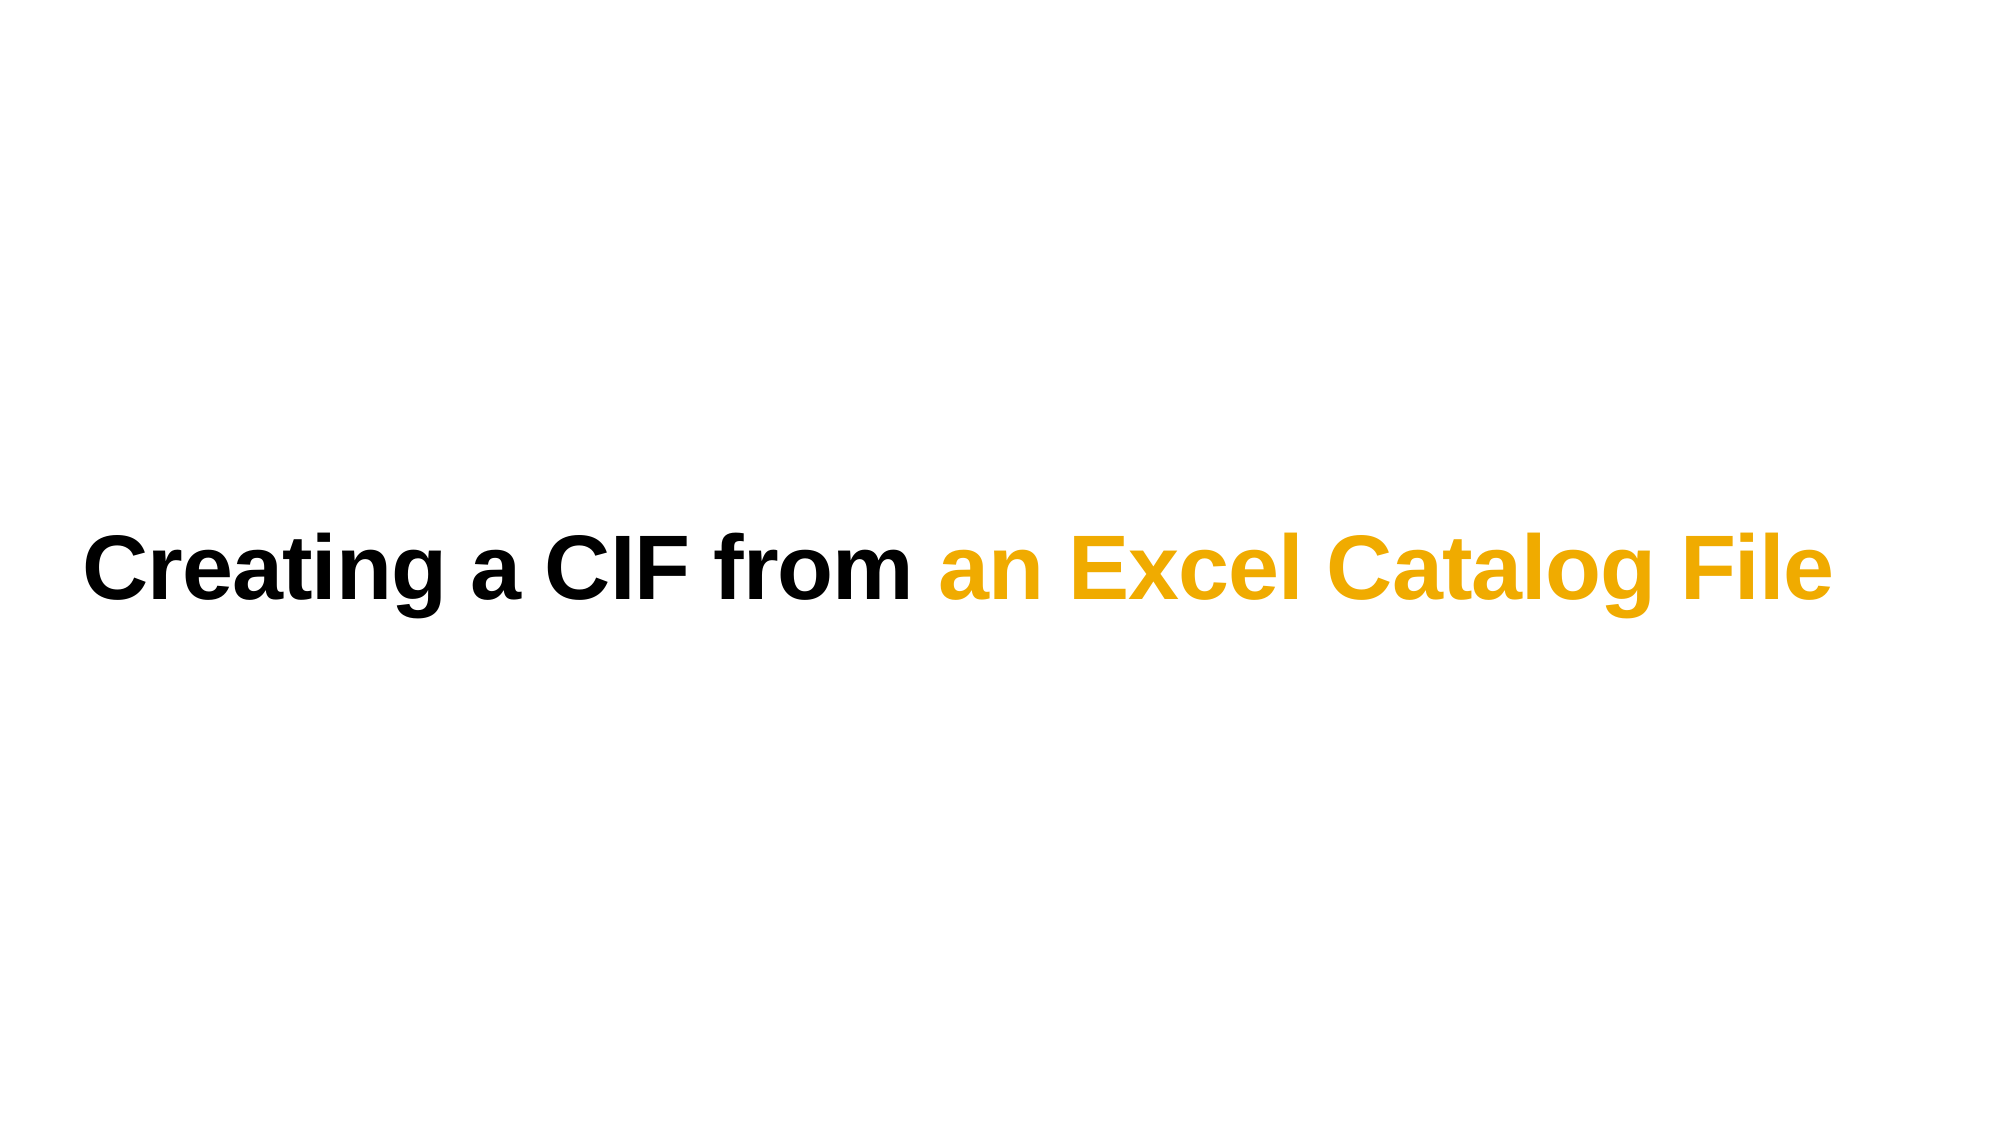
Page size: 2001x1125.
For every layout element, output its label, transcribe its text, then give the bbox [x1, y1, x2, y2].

title Creating a CIF from an Excel Catalog File [82, 506, 1918, 619]
